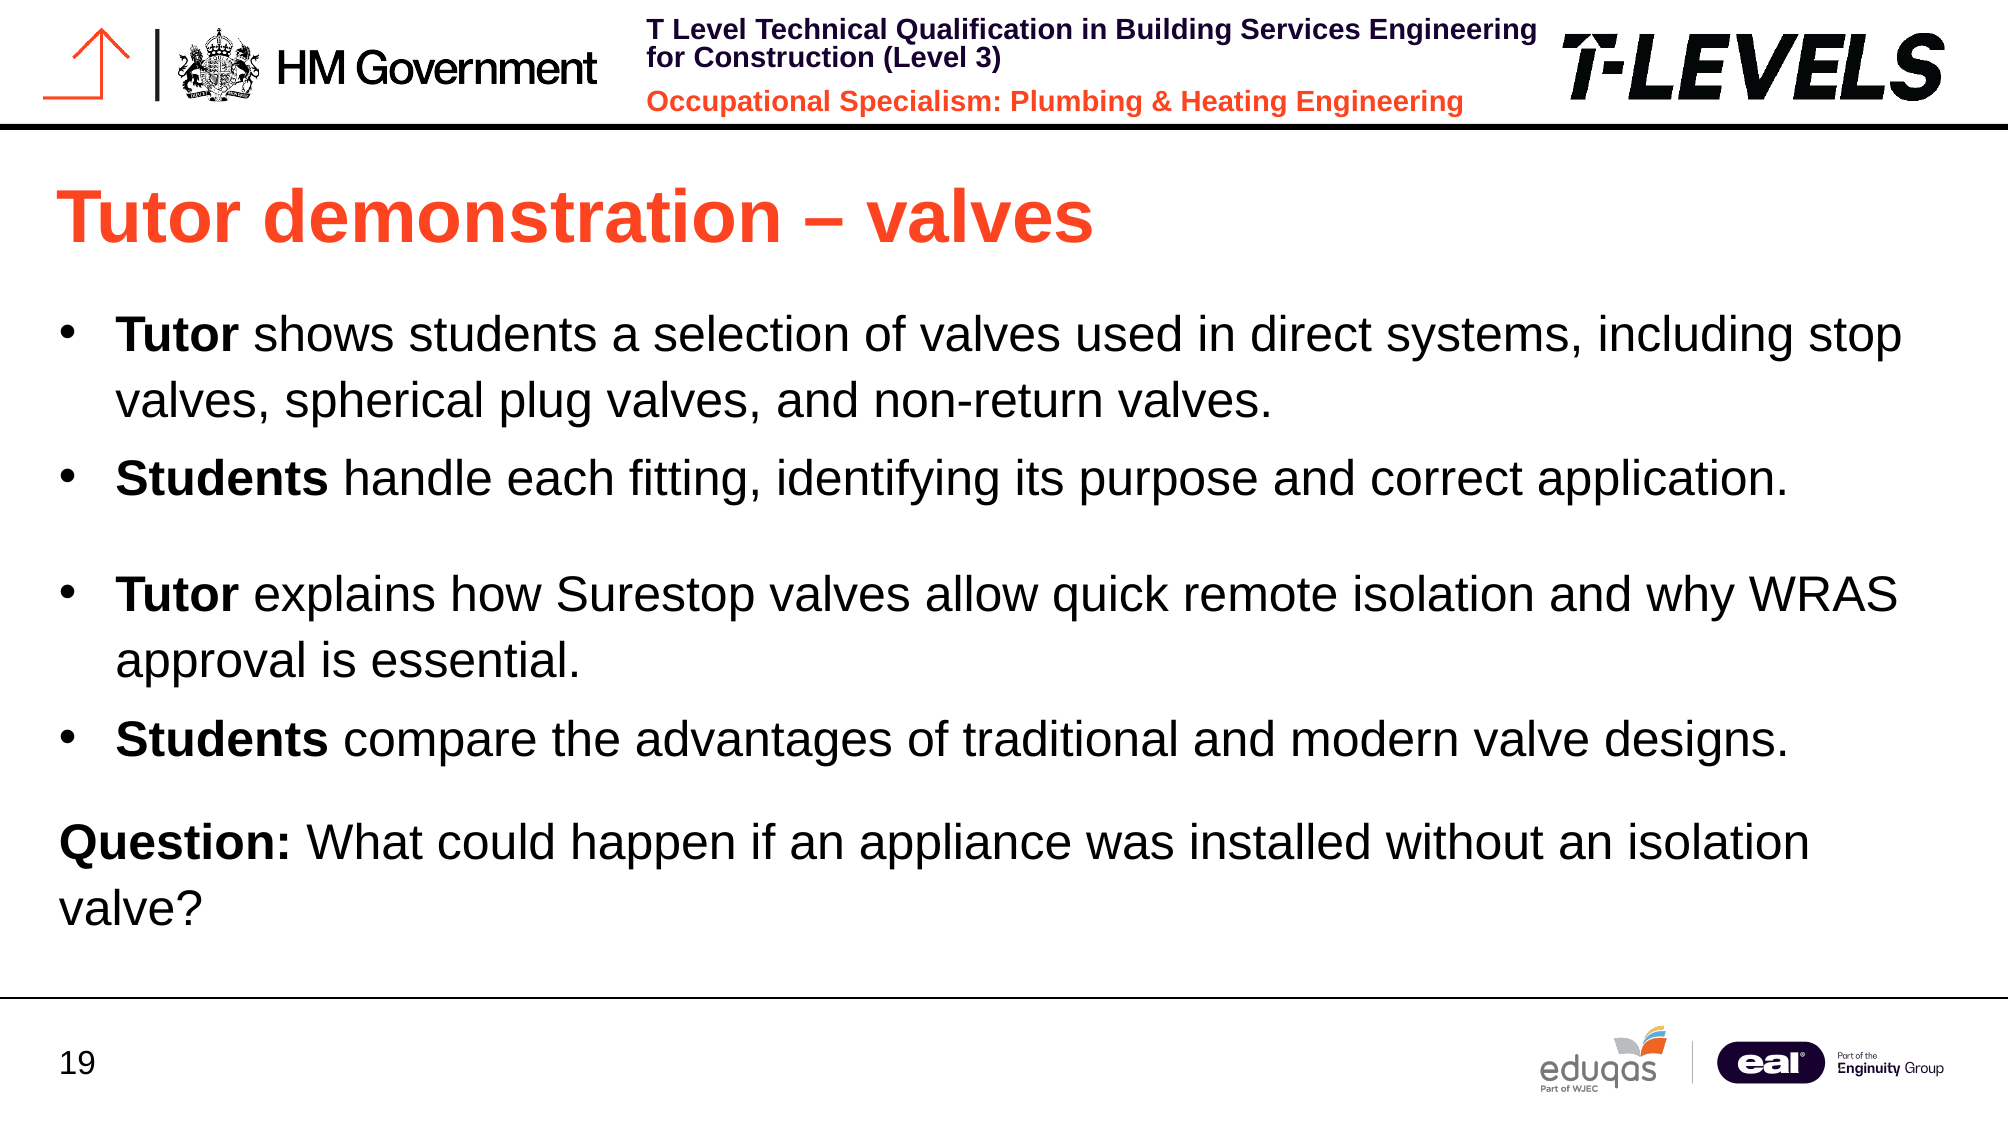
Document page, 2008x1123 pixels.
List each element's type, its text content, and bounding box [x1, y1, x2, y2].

picture [1543, 25, 1964, 108]
title Tutor demonstration – valves [41, 111, 1949, 314]
picture [38, 27, 136, 100]
picture [1535, 1021, 1949, 1097]
picture [155, 28, 597, 102]
list Tutor shows students a selection of valves used in direct systems, including stop valves, spherical plug valves, and non-return valves. Students handle each fitting, identifying its purpose and correct application. Tutor explains how Surestop valves allow quick remote isolation and why WRAS approval is essential. Students compare the advantages of traditional and modern valve designs. Question: What could happen if an appliance was installed without an isolation valve? [59, 295, 1949, 975]
